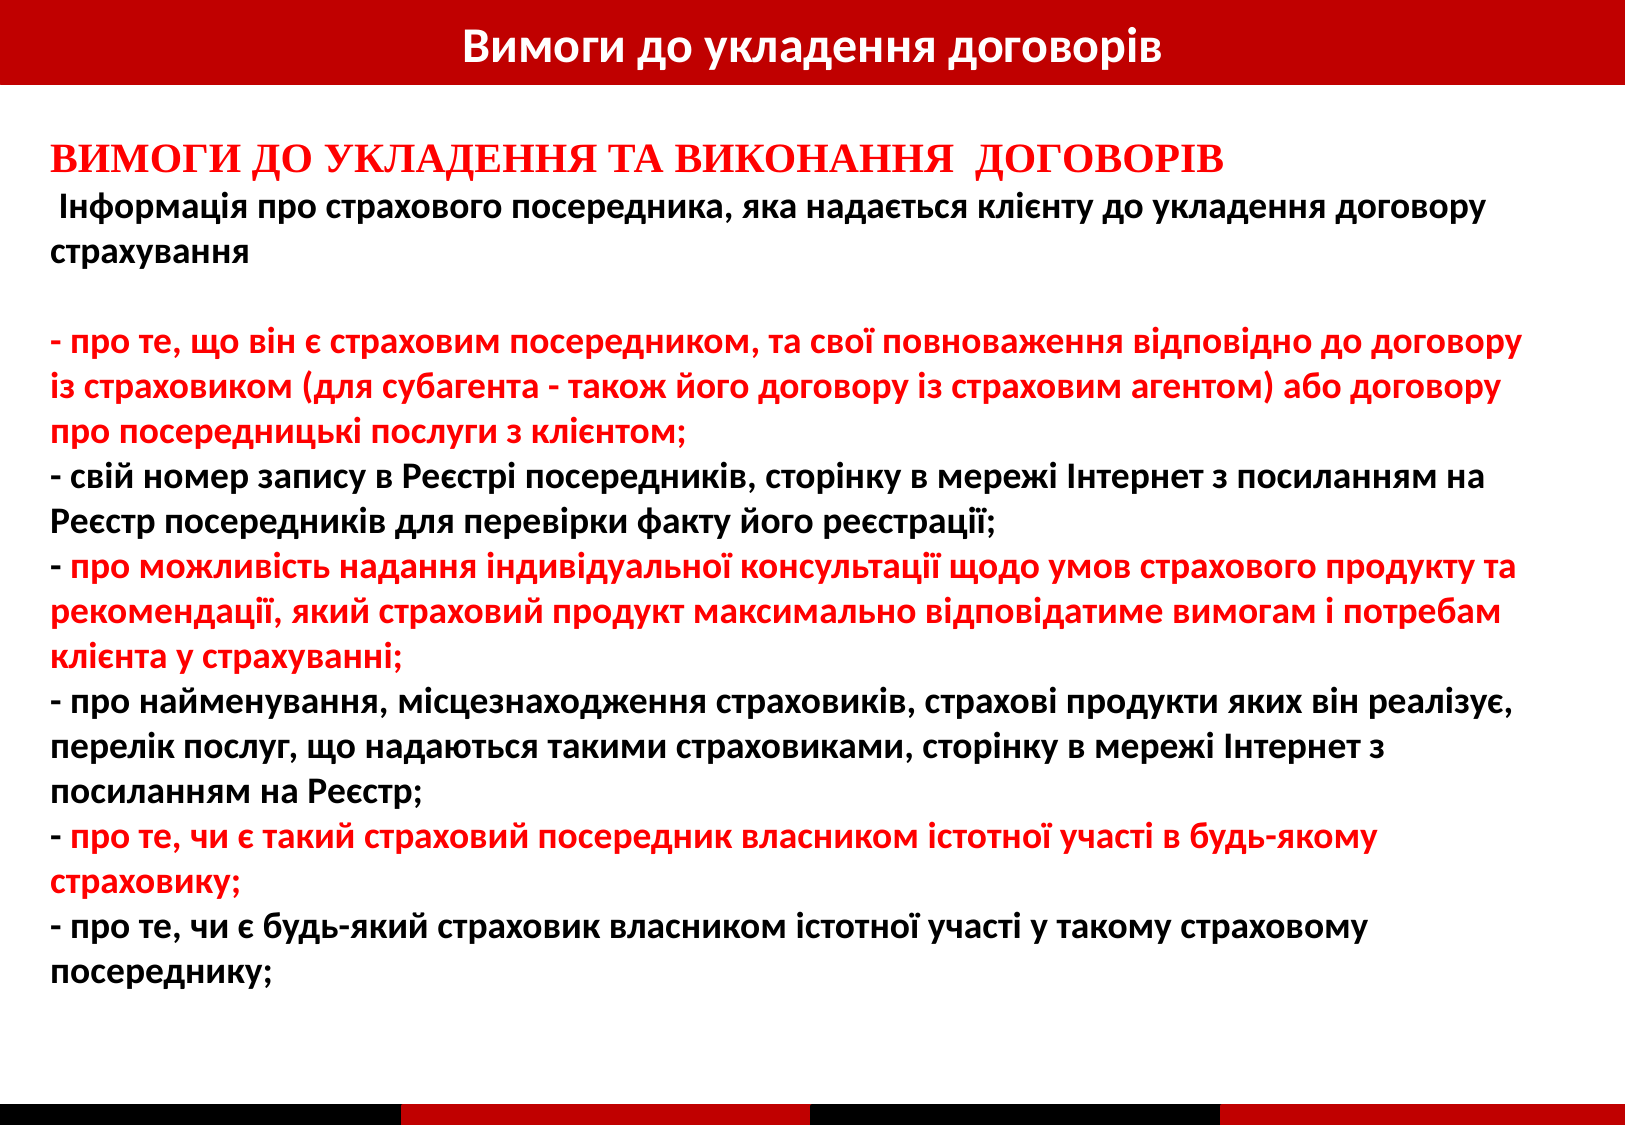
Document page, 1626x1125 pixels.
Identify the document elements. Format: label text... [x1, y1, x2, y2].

text_box [1220, 1104, 1625, 1125]
text_box [0, 1104, 401, 1125]
text_box ВИМОГИ ДО УКЛАДЕННЯ ТА ВИКОНАННЯ ДОГОВОРІВ Інформація про страхового посередника, яка надається клієнту до укладення договору страхування - про те, що він є страховим посередником, та свої повноваження відповідно до договору із страховиком (для субагента - також його договору із страховим агентом) або договору про посередницькі послуги з клієнтом; - свій номер запису в Реєстрі посередників, сторінку в мережі Інтернет з посиланням на Реєстр посередників для перевірки факту його реєстрації; - про можливість надання індивідуальної консультації щодо умов страхового продукту та рекомендації, який страховий продукт максимально відповідатиме вимогам і потребам клієнта у страхуванні; - про найменування, місцезнаходження страховиків, страхові продукти яких він реалізує, перелік послуг, що надаються такими страховиками, сторінку в мережі Інтернет з посиланням на Реєстр; - про те, чи є такий страховий посередник власником істотної участі в будь-якому страховику; - про те, чи є будь-який страховик власником істотної участі у такому страховому посереднику; [35, 123, 1571, 999]
text_box [810, 1104, 1220, 1125]
text_box [401, 1104, 810, 1125]
text_box Вимоги до укладення договорів [0, 0, 1625, 85]
